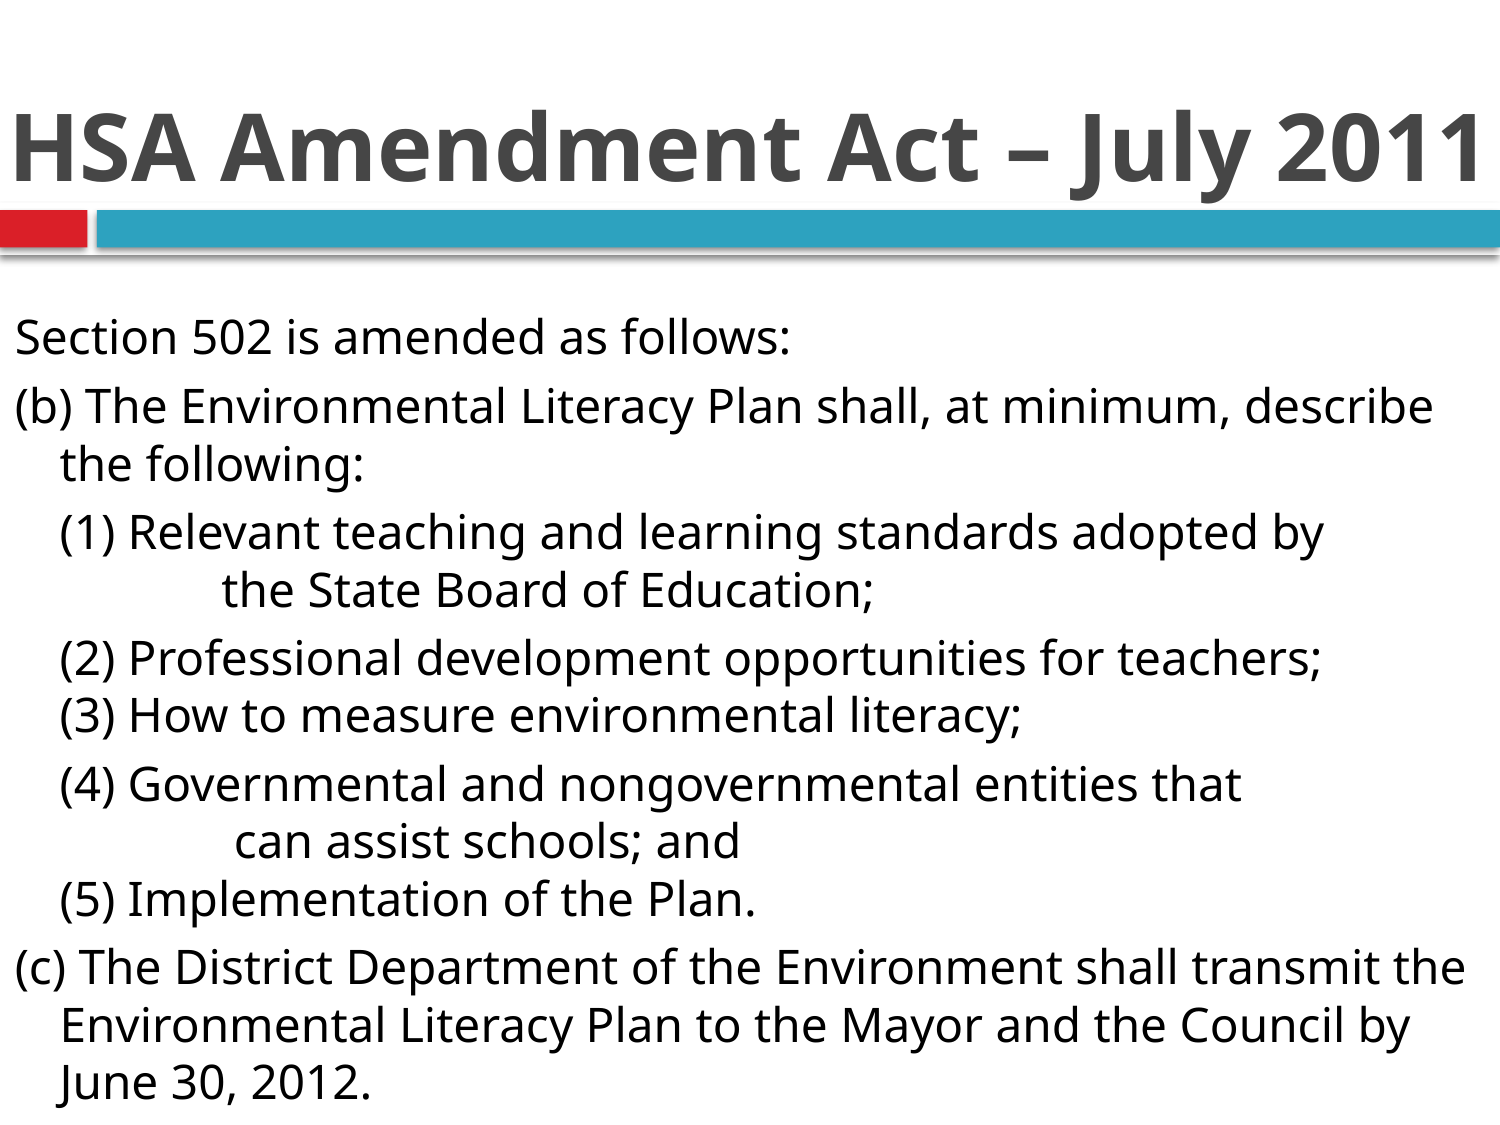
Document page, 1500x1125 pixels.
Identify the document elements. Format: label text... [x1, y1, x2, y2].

list Section 502 is amended as follows: (b) The Environmental Literacy Plan shall, at minimum, describe the following: (1) Relevant teaching and learning standards adopted by the State Board of Education; (2) Professional development opportunities for teachers; (3) How to measure environmental literacy; (4) Governmental and nongovernmental entities that can assist schools; and (5) Implementation of the Plan. (c) The District Department of the Environment shall transmit the Environmental Literacy Plan to the Mayor and the Council by June 30, 2012. [0, 299, 1500, 1125]
text_box HSA Amendment Act – July 2011 [0, 12, 1500, 200]
